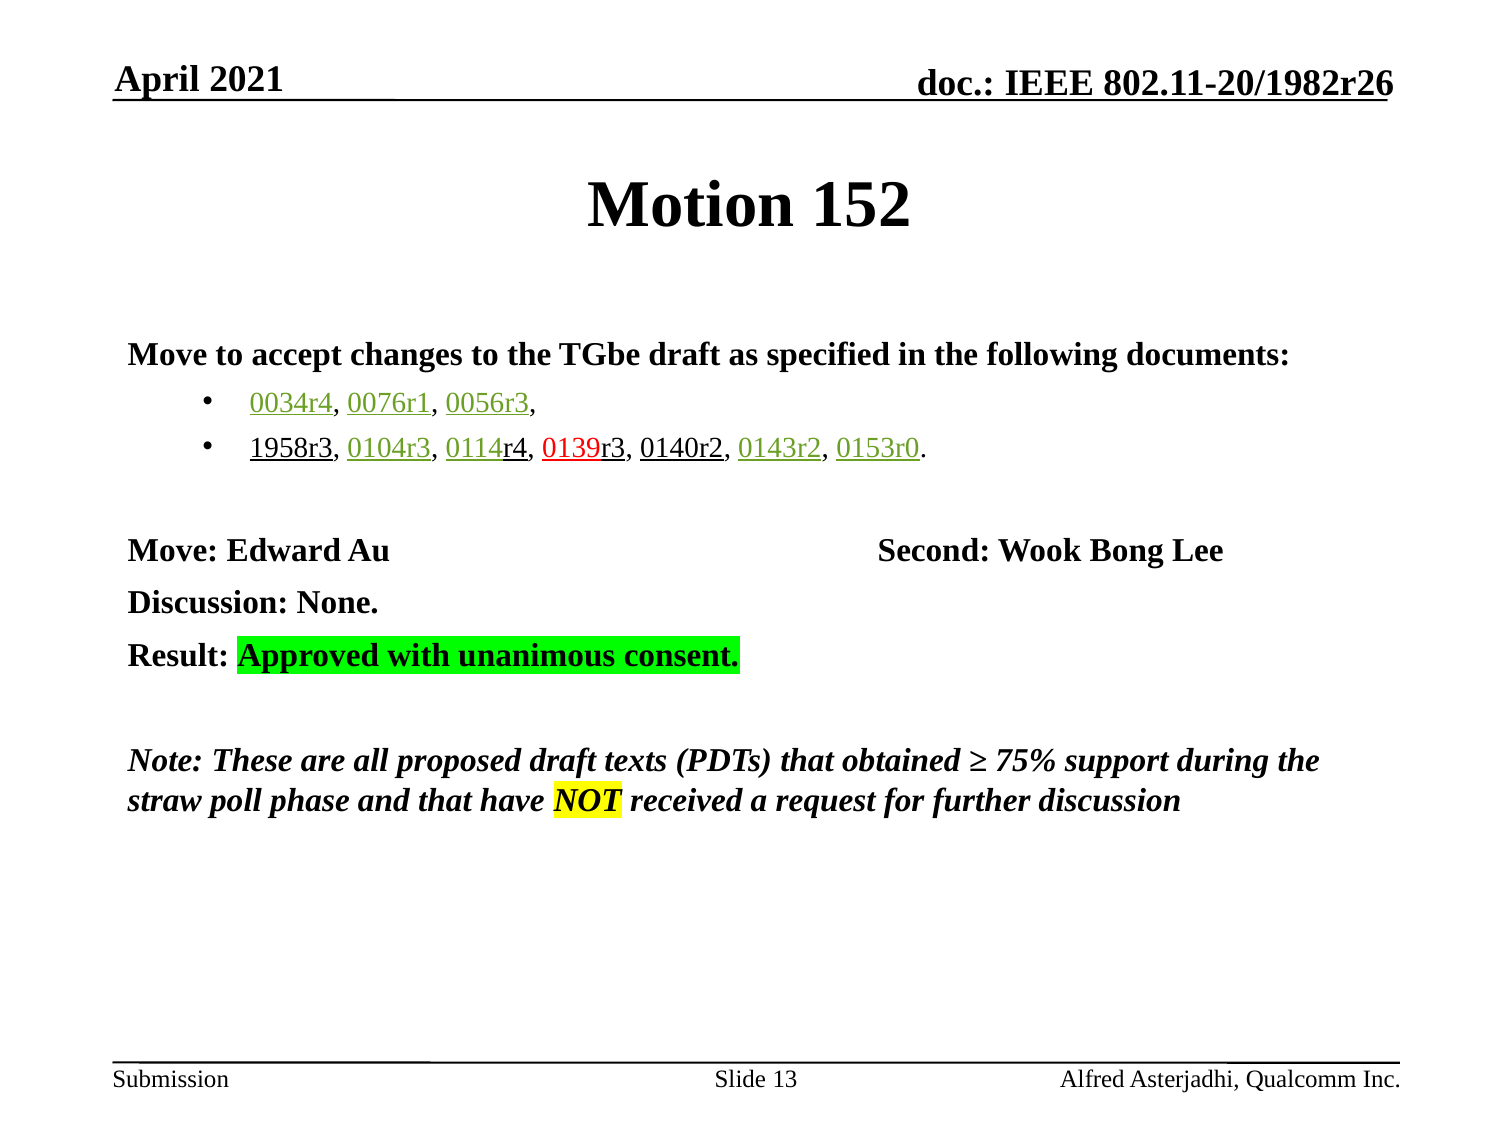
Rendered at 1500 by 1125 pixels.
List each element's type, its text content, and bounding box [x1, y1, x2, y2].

list Move to accept changes to the TGbe draft as specified in the following documents: 0034r4, 0076r1, 0056r3, 1958r3, 0104r3, 0114r4, 0139r3, 0140r2, 0143r2, 0153r0. Move: Edward Au Second: Wook Bong Lee Discussion: None. Result: Approved with unanimous consent. Note: These are all proposed draft texts (PDTs) that obtained ≥ 75% support during the straw poll phase and that have NOT received a request for further discussion [112, 324, 1388, 1000]
footer Alfred Asterjadhi, Qualcomm Inc. [878, 1061, 1402, 1093]
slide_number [114, 54, 423, 100]
slide_number Slide 13 [712, 1061, 800, 1123]
title Motion 152 [112, 112, 1388, 288]
